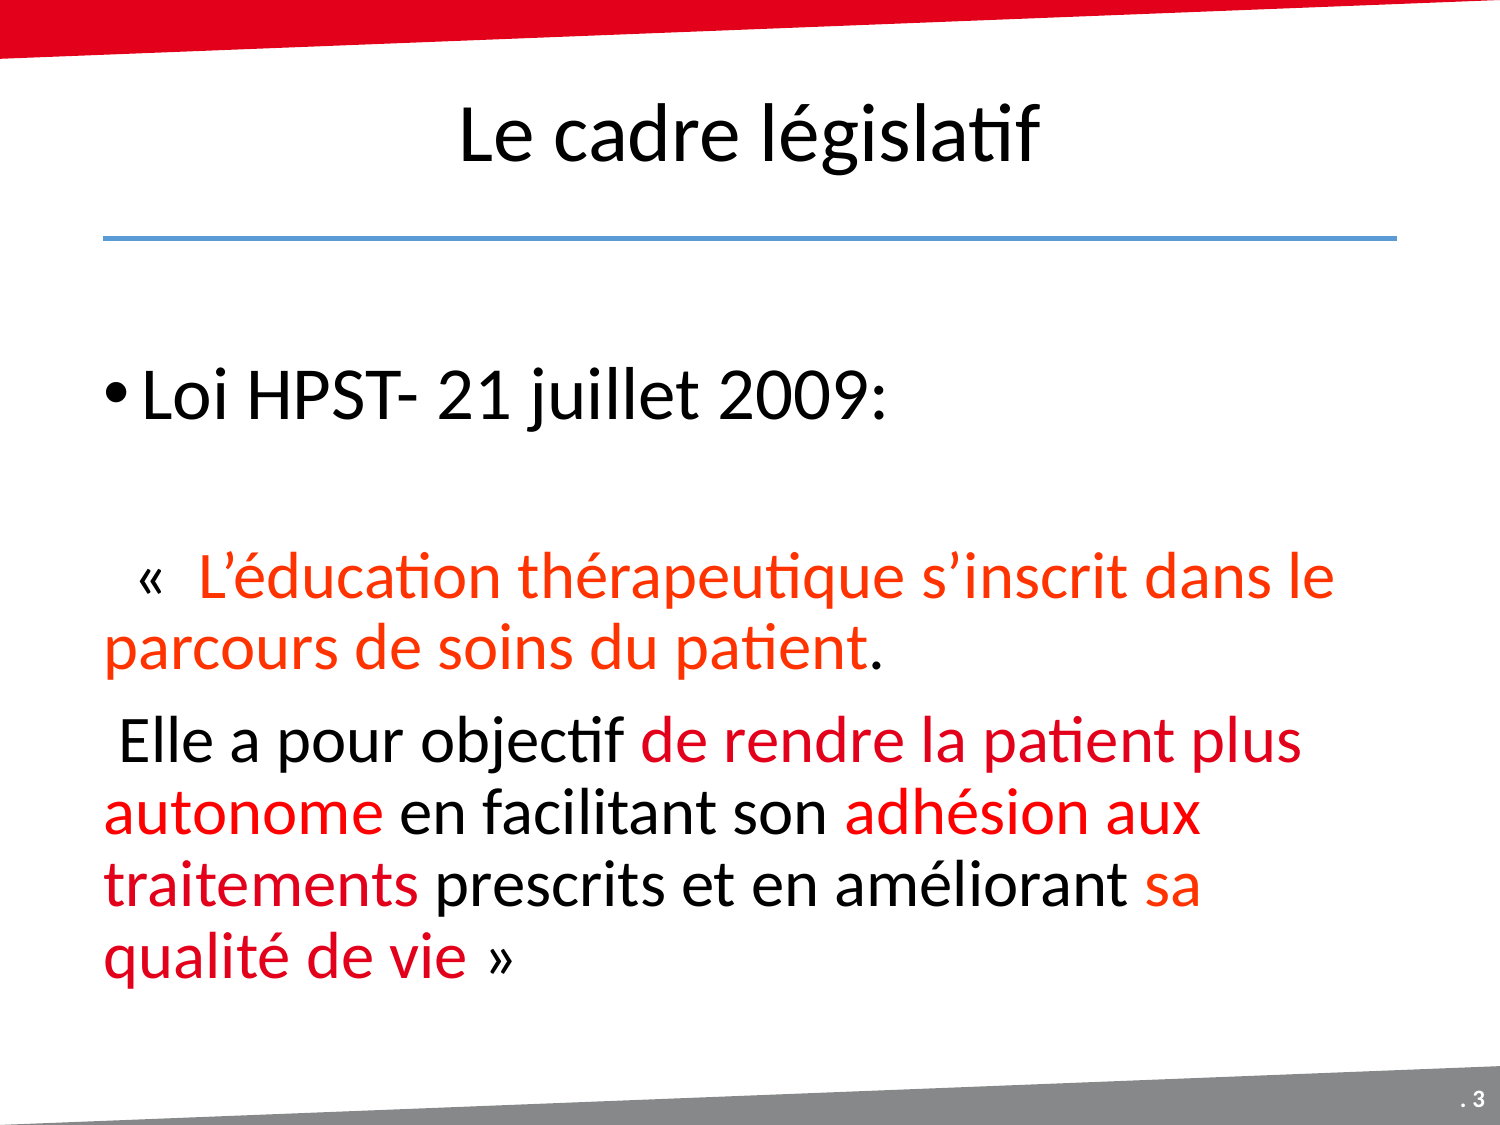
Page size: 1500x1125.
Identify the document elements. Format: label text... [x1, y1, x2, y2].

list Loi HPST- 21 juillet 2009: « L’éducation thérapeutique s’inscrit dans le parcours de soins du patient. Elle a pour objectif de rendre la patient plus autonome en facilitant son adhésion aux traitements prescrits et en améliorant sa qualité de vie » [89, 256, 1397, 1068]
slide_number . 3 [1162, 1067, 1500, 1125]
title Le cadre législatif [103, 82, 1397, 221]
